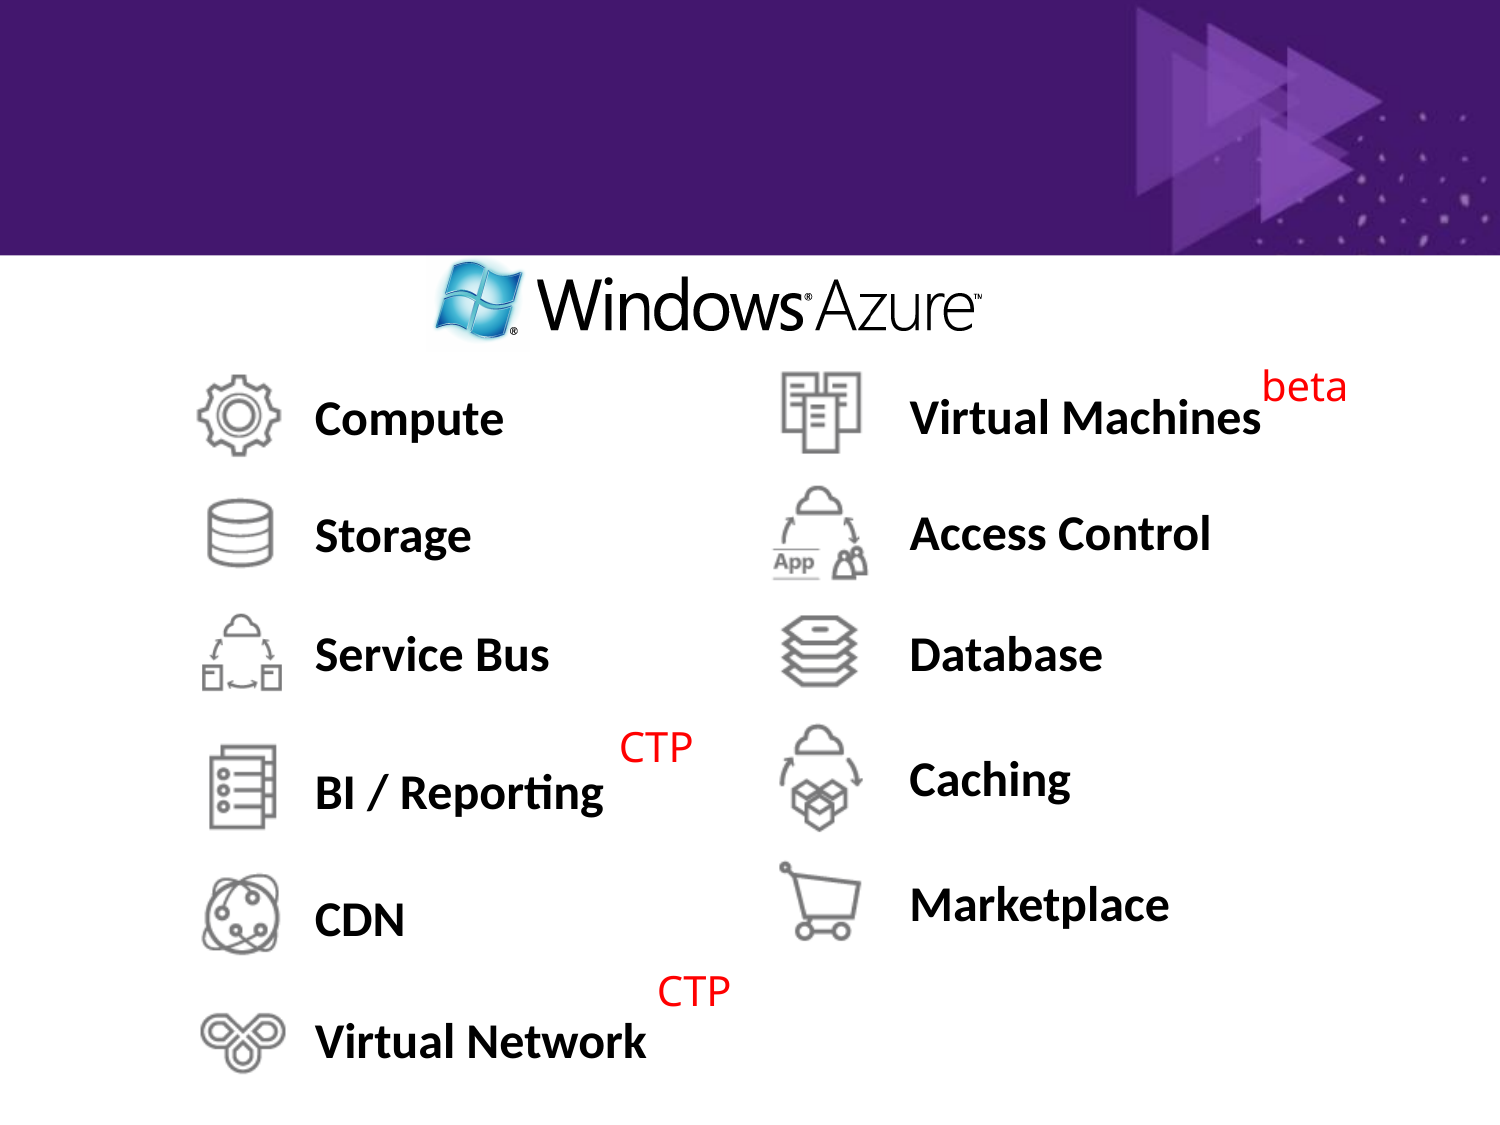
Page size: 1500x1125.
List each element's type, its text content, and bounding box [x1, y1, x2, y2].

text_box Virtual Network [299, 1001, 675, 1077]
text_box Virtual Machines [894, 376, 1350, 452]
text_box Database [894, 614, 1192, 690]
picture [195, 485, 284, 580]
picture [192, 1003, 292, 1080]
picture [0, 0, 1500, 465]
picture [771, 599, 867, 699]
picture [763, 851, 874, 949]
text_box CDN [299, 878, 597, 954]
picture [189, 728, 294, 845]
text_box CTP [642, 957, 747, 1023]
text_box Storage [299, 495, 597, 570]
text_box BI / Reporting [300, 751, 758, 827]
text_box Marketplace [894, 864, 1192, 940]
text_box Compute [299, 378, 597, 453]
text_box Access Control [894, 493, 1350, 569]
text_box beta [1246, 351, 1364, 417]
picture [757, 472, 881, 597]
picture [188, 367, 288, 465]
text_box CTP [604, 713, 709, 779]
text_box Caching [894, 739, 1192, 815]
picture [194, 609, 288, 697]
text_box Service Bus [300, 613, 765, 689]
picture [186, 862, 293, 968]
picture [763, 714, 874, 840]
